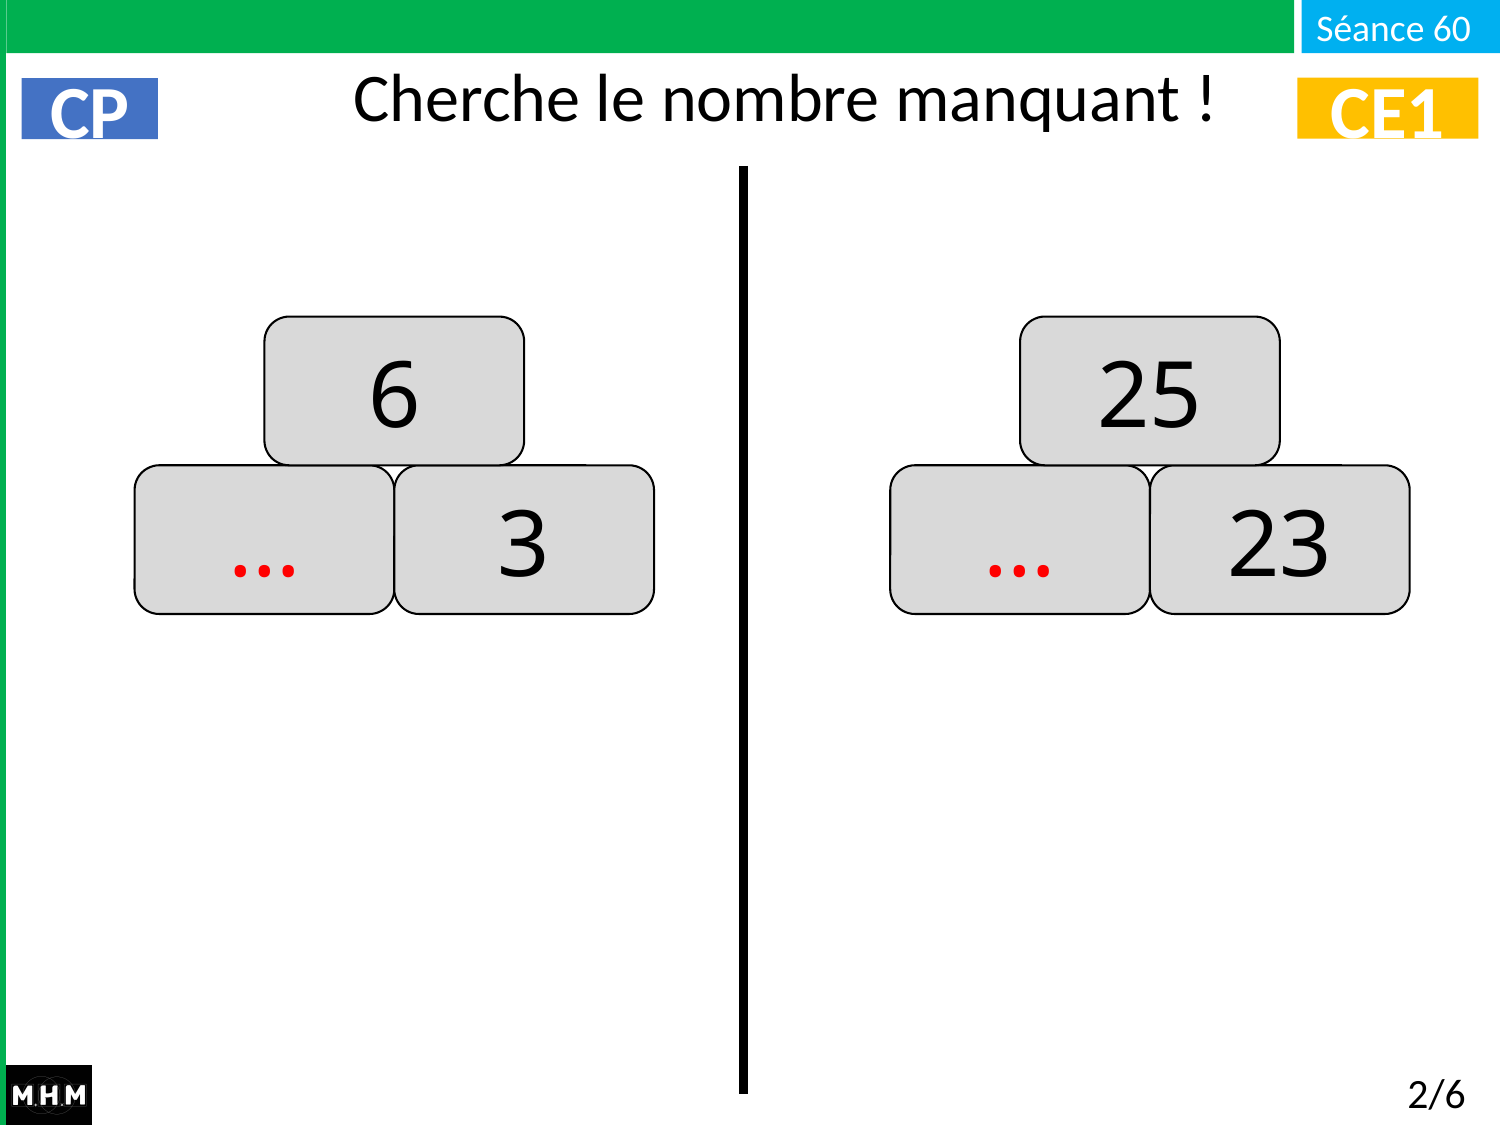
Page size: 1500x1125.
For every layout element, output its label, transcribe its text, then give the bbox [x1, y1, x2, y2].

text_box … [133, 464, 394, 616]
title Cherche le nombre manquant ! [338, 54, 1500, 144]
text_box CP [21, 77, 159, 140]
text_box 25 [1019, 315, 1281, 467]
picture [6, 1065, 92, 1125]
list 2/6 [1373, 1064, 1500, 1125]
text_box CE1 [1296, 77, 1479, 140]
text_box 3 [393, 464, 656, 616]
text_box 23 [1148, 464, 1411, 616]
text_box … [889, 464, 1150, 616]
text_box 6 [263, 315, 526, 467]
